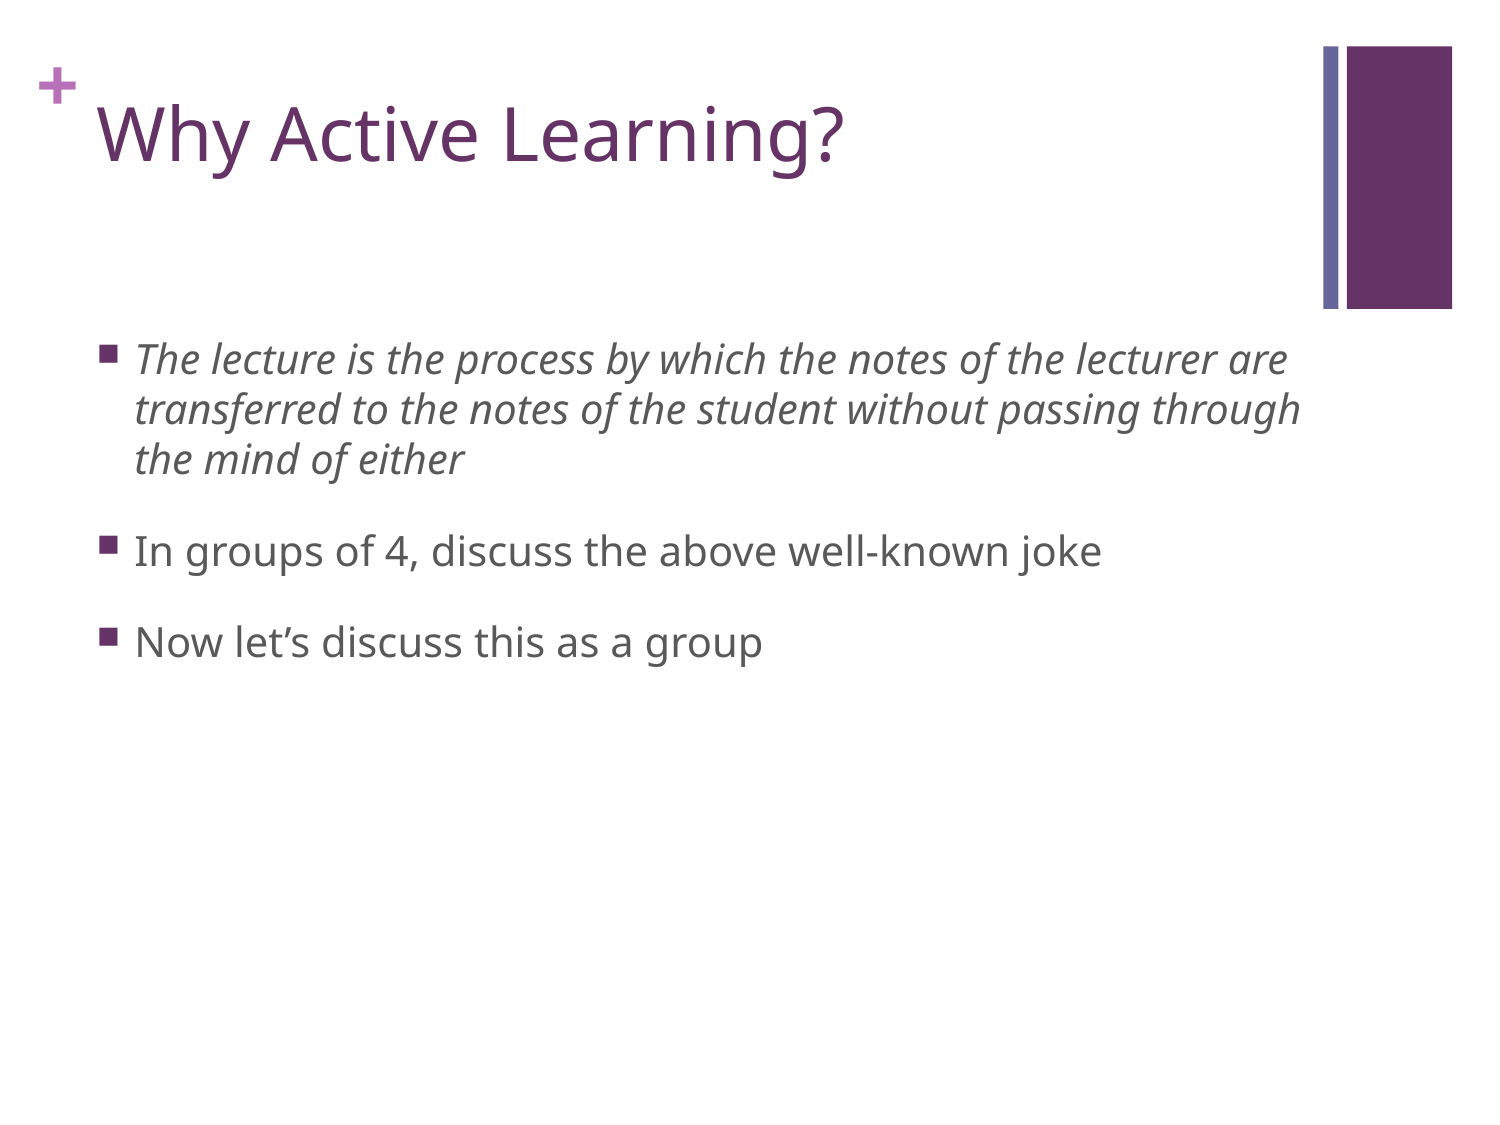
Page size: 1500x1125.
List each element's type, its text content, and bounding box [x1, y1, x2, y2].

title Why Active Learning? [81, 79, 1322, 263]
list The lecture is the process by which the notes of the lecturer are transferred to the notes of the student without passing through the mind of either In groups of 4, discuss the above well-known joke Now let’s discuss this as a group [81, 324, 1322, 1005]
